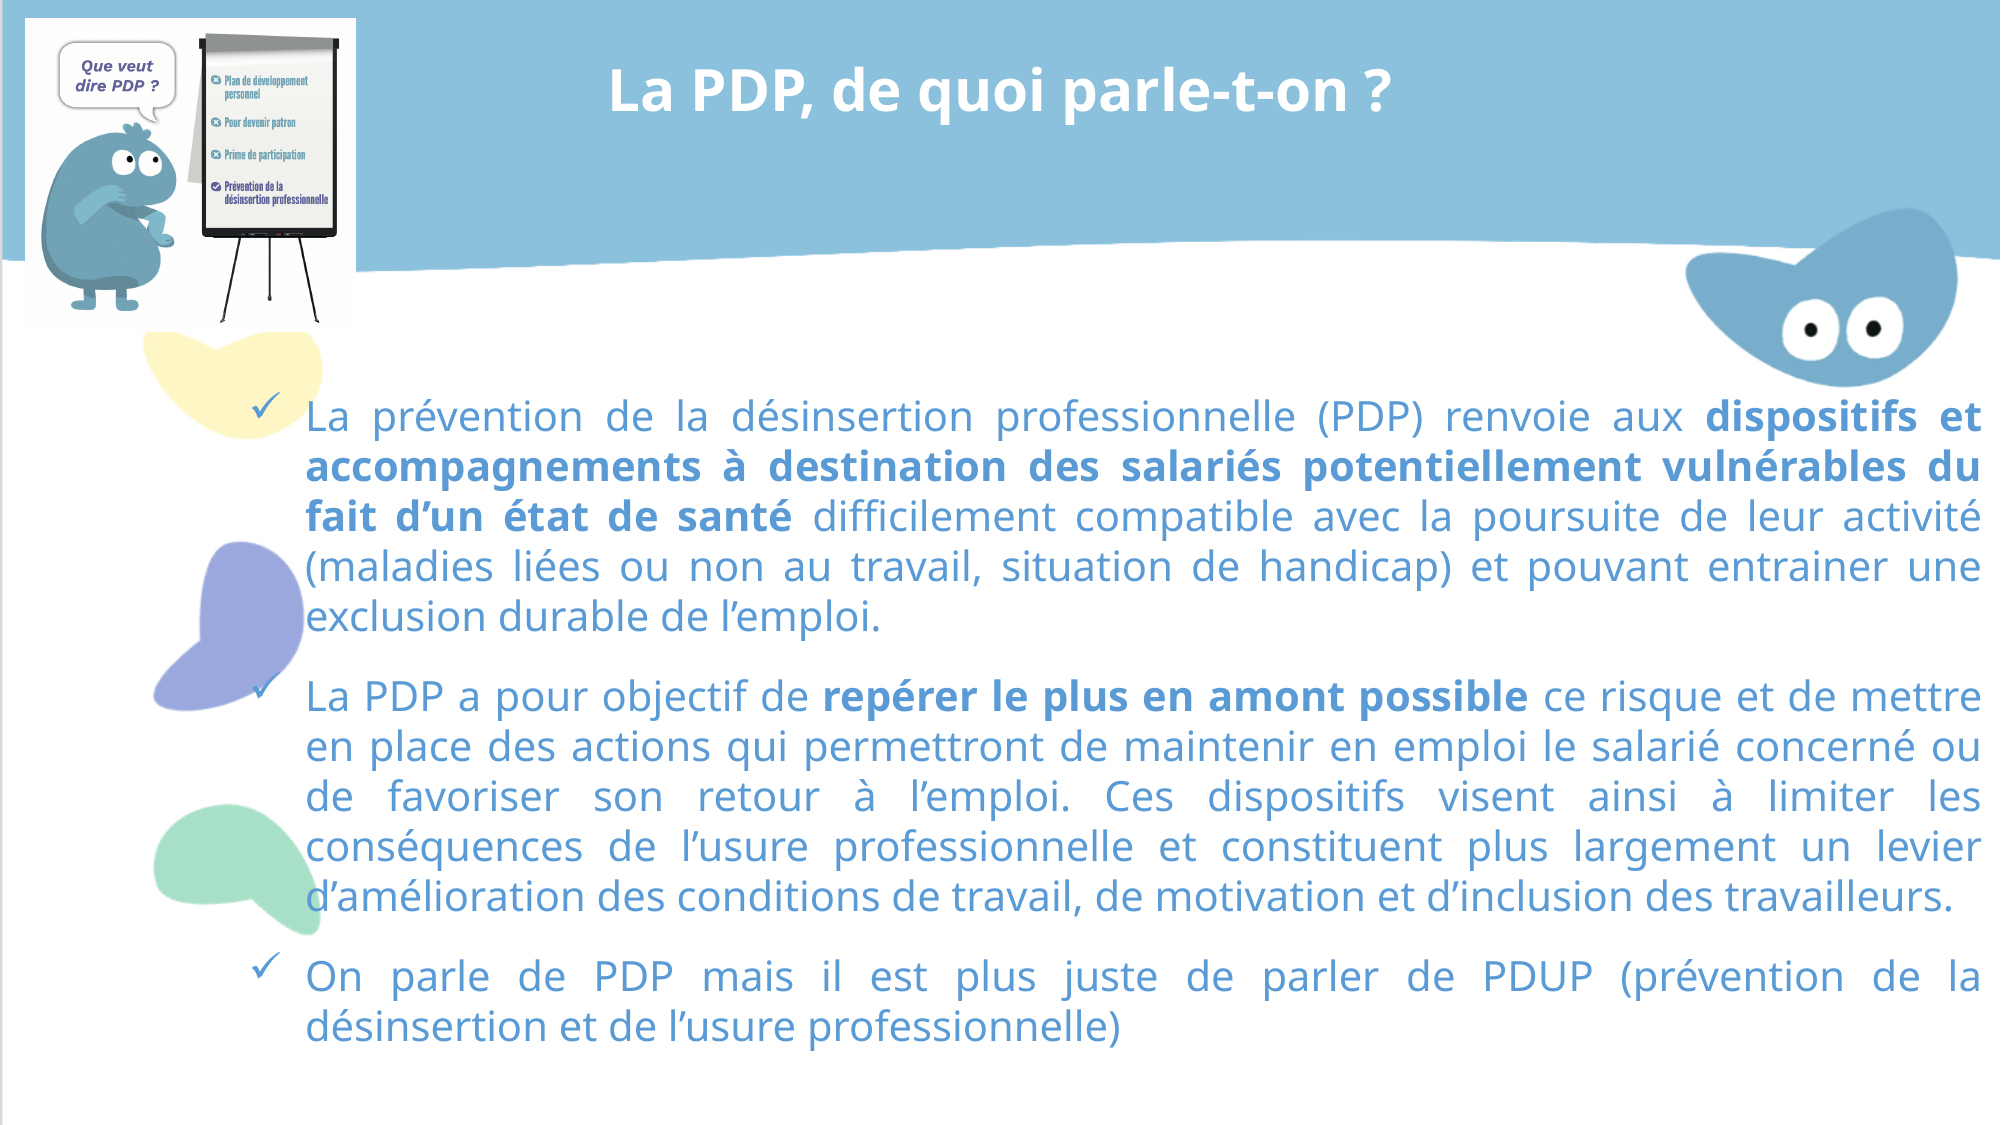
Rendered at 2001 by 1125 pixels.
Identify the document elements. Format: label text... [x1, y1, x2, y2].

picture [0, 0, 2000, 1125]
text_box La PDP, de quoi parle-t-on ? [389, 46, 1611, 131]
text_box La prévention de la désinsertion professionnelle (PDP) renvoie aux dispositifs et accompagnements à destination des salariés potentiellement vulnérables du fait d’un état de santé difficilement compatible avec la poursuite de leur activité (maladies liées ou non au travail, situation de handicap) et pouvant entrainer une exclusion durable de l’emploi. La PDP a pour objectif de repérer le plus en amont possible ce risque et de mettre en place des actions qui permettront de maintenir en emploi le salarié concerné ou de favoriser son retour à l’emploi. Ces dispositifs visent ainsi à limiter les conséquences de l’usure professionnelle et constituent plus largement un levier d’amélioration des conditions de travail, de motivation et d’inclusion des travailleurs. On parle de PDP mais il est plus juste de parler de PDUP (prévention de la désinsertion et de l’usure professionnelle) [233, 332, 1998, 1057]
